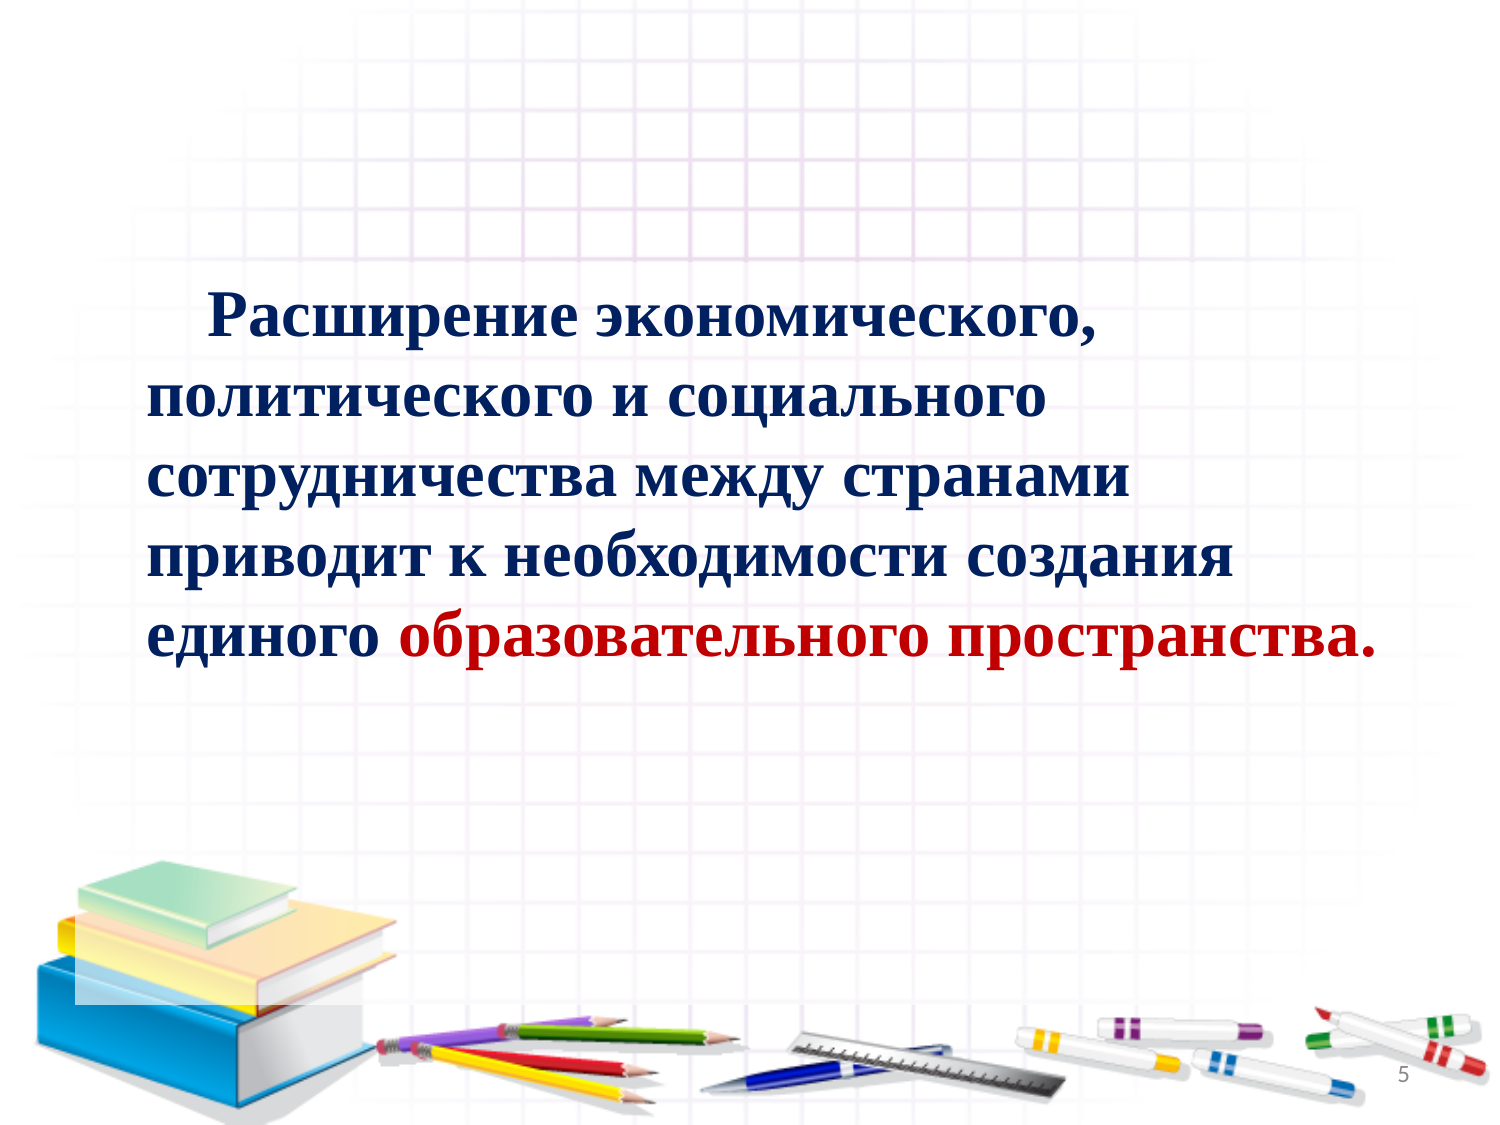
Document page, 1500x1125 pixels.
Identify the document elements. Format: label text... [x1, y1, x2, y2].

slide_number 5 [1074, 1042, 1425, 1103]
picture [0, 0, 1500, 1125]
list Расширение экономического, политического и социального сотрудничества между странами приводит к необходимости создания единого образовательного пространства. [75, 262, 1425, 1005]
